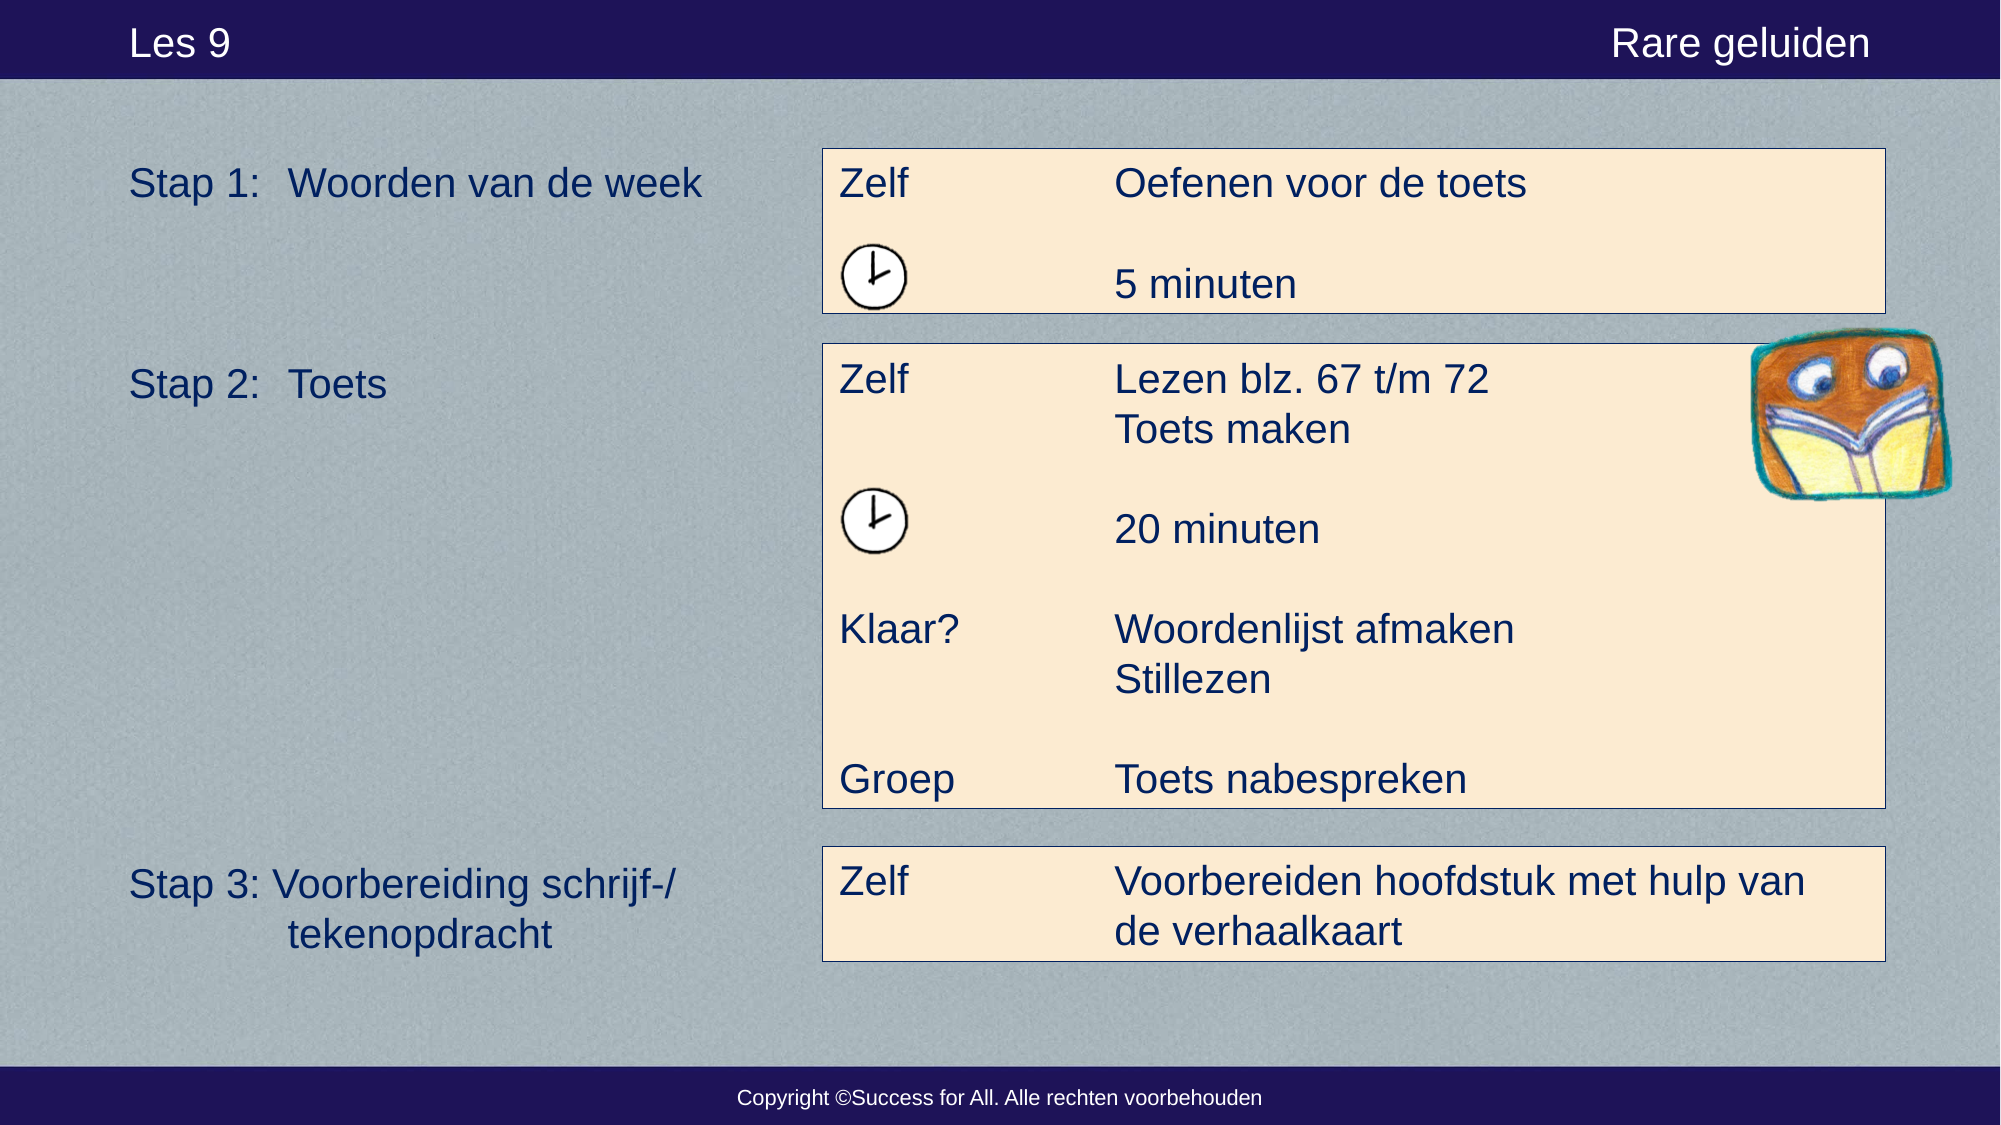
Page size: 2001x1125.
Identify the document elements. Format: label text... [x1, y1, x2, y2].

picture [0, 0, 2001, 1125]
text_box Rare geluiden [999, 8, 1886, 73]
text_box Les 9 [114, 8, 354, 73]
text_box Zelf Voorbereiden hoofdstuk met hulp van de verhaalkaart [822, 846, 1886, 962]
text_box Zelf Lezen blz. 67 t/m 72 Toets maken 20 minuten Klaar? Woordenlijst afmaken Stillezen Groep Toets nabespreken [822, 343, 1886, 809]
text_box Stap 1: Woorden van de week Stap 2: Toets Stap 3: Voorbereiding schrijf-/ tekenopdracht [114, 148, 907, 964]
text_box Zelf Oefenen voor de toets 5 minuten [822, 148, 1886, 314]
text_box Copyright ©Success for All. Alle rechten voorbehouden [0, 1076, 2000, 1125]
